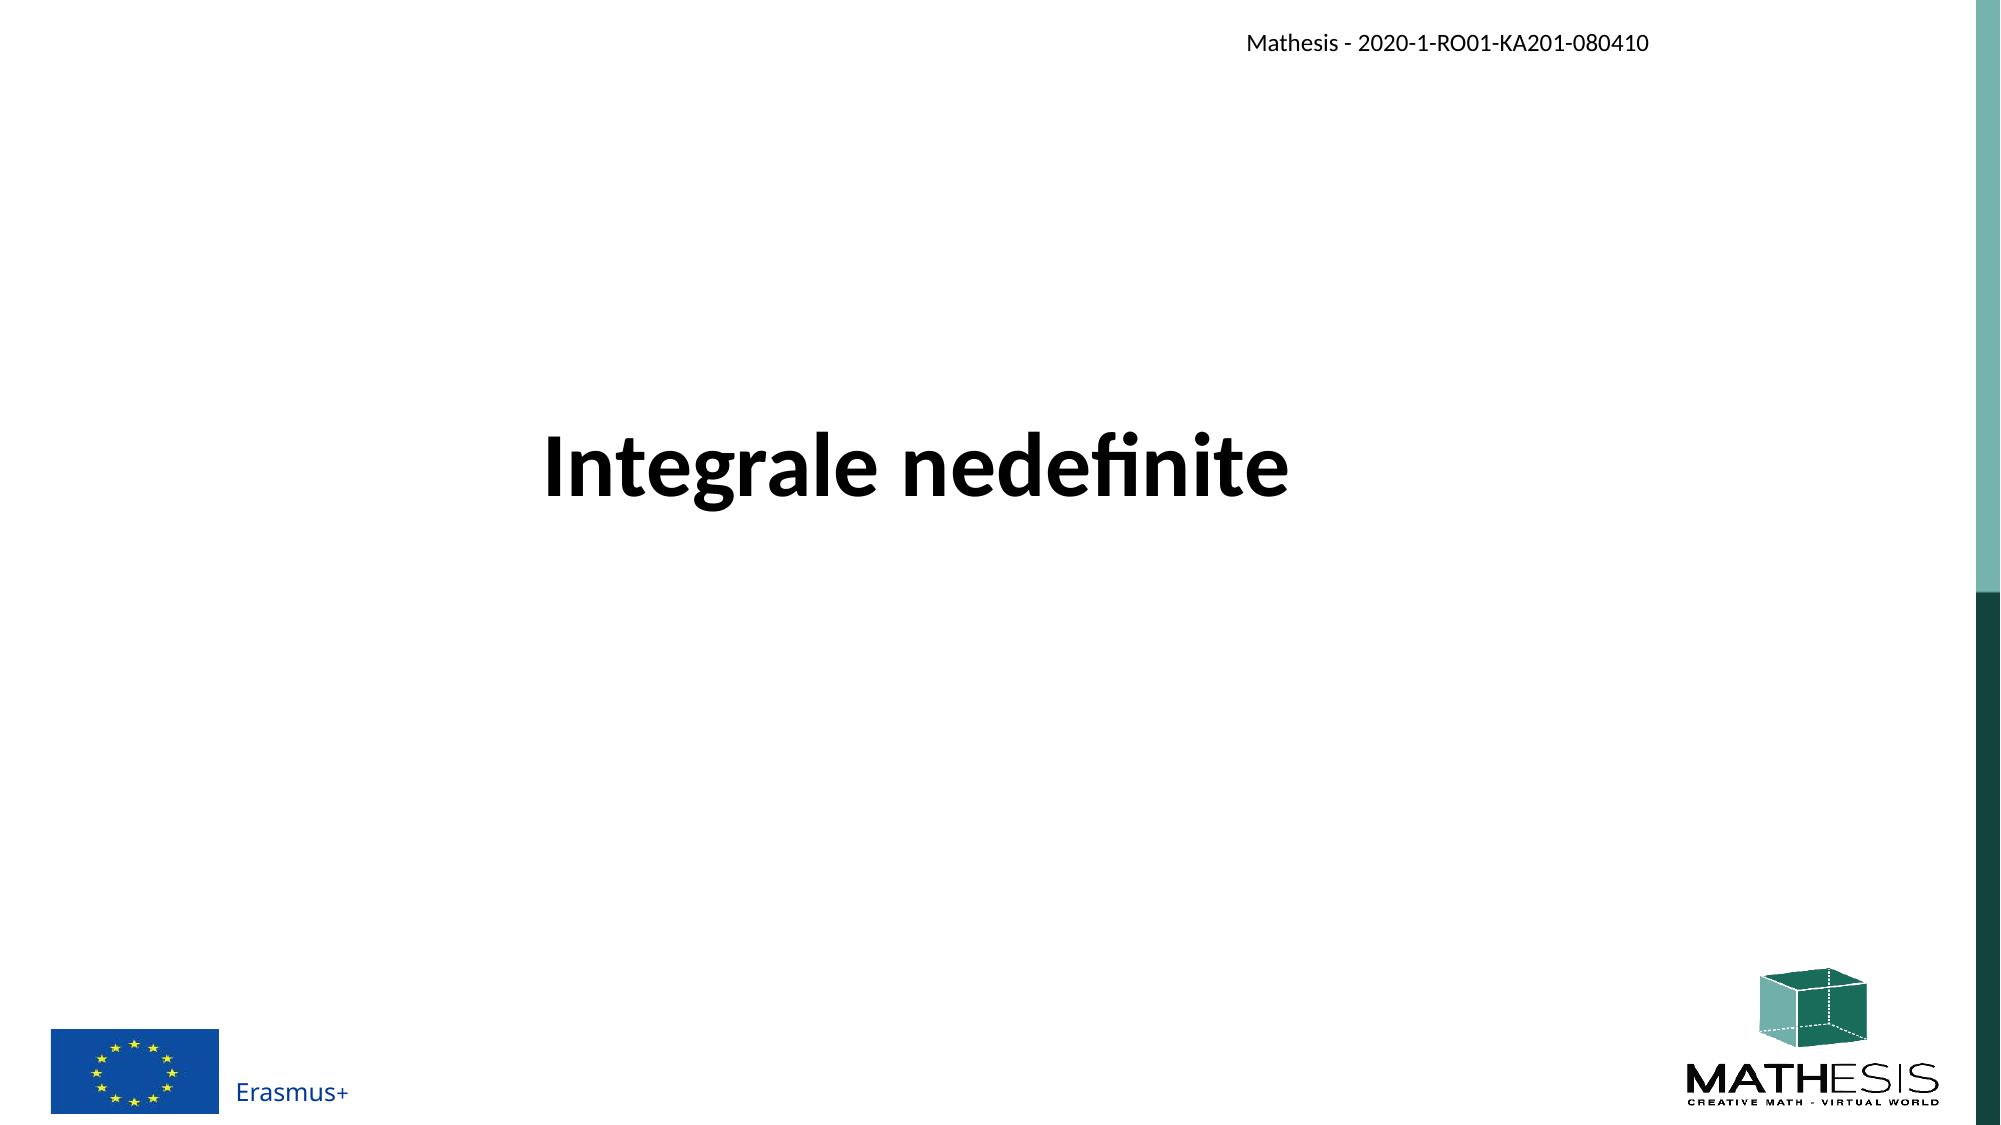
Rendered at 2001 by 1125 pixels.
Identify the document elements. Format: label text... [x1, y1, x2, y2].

picture [1664, 928, 1961, 1125]
title Integrale nedefinite [527, 397, 1484, 668]
picture [1976, 0, 2000, 1125]
picture [50, 1029, 219, 1114]
